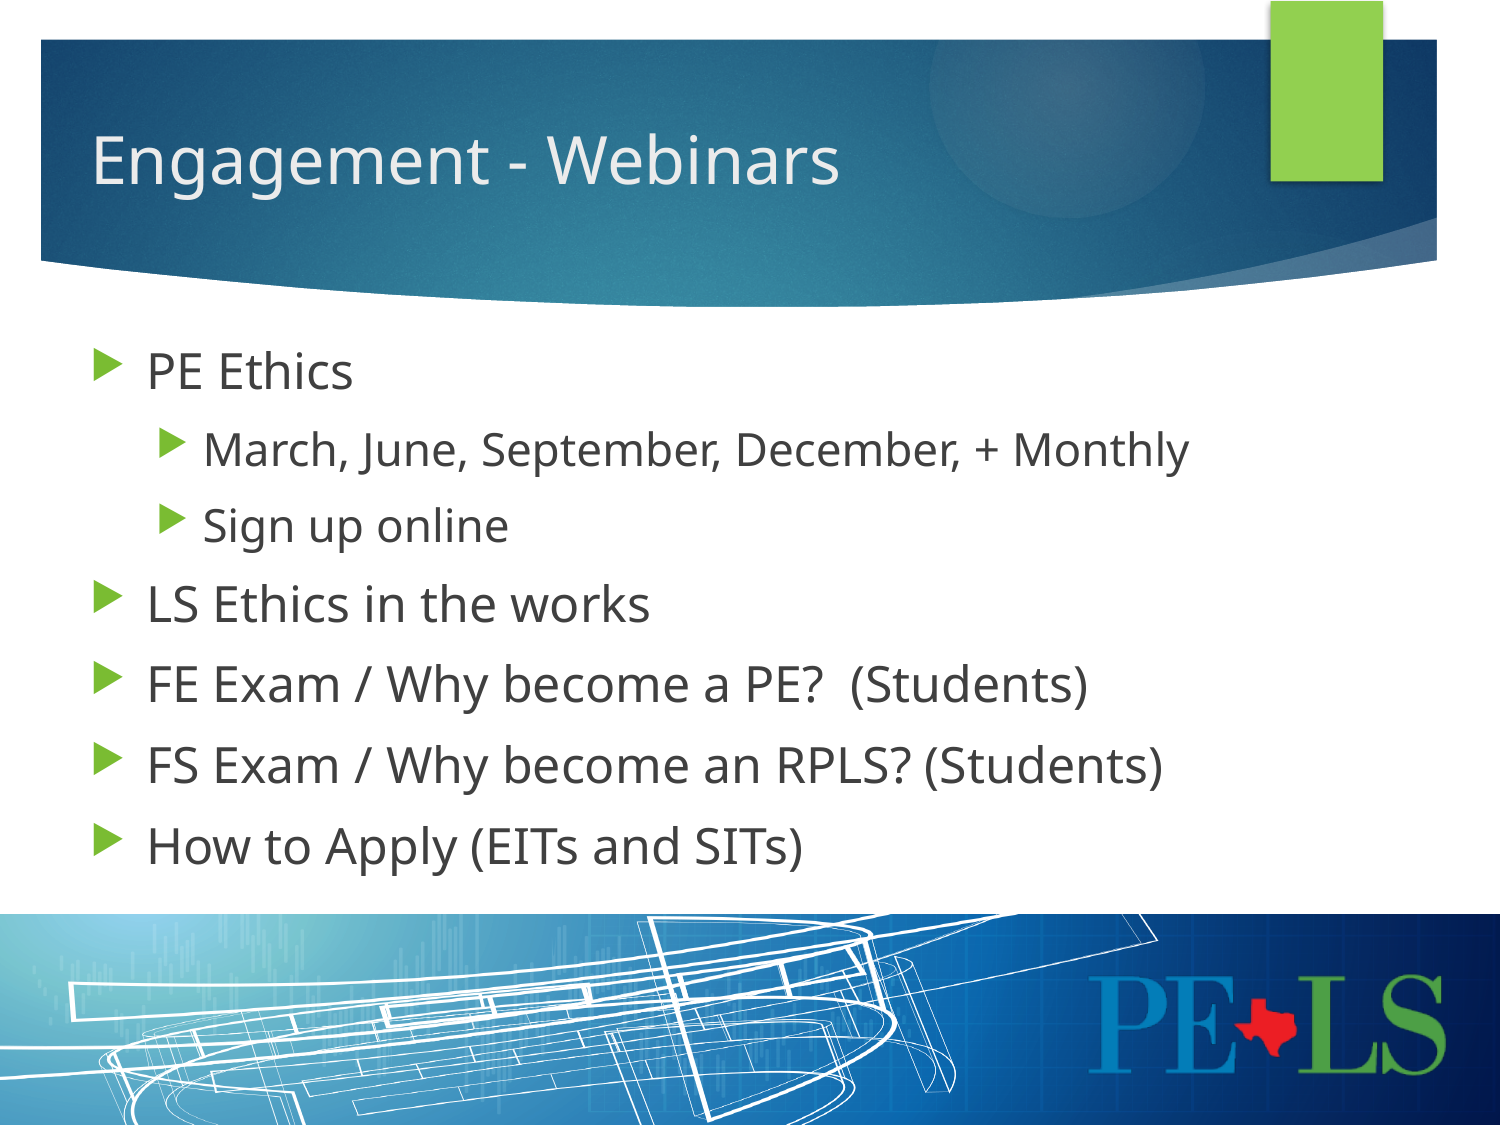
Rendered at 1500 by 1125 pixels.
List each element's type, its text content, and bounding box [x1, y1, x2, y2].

list PE Ethics March, June, September, December, + Monthly Sign up online LS Ethics in the works FE Exam / Why become a PE? (Students) FS Exam / Why become an RPLS? (Students) How to Apply (EITs and SITs) [75, 332, 1470, 932]
text_box [74, 358, 1425, 958]
picture [0, 914, 1500, 1125]
title Engagement - Webinars [75, 63, 1425, 252]
